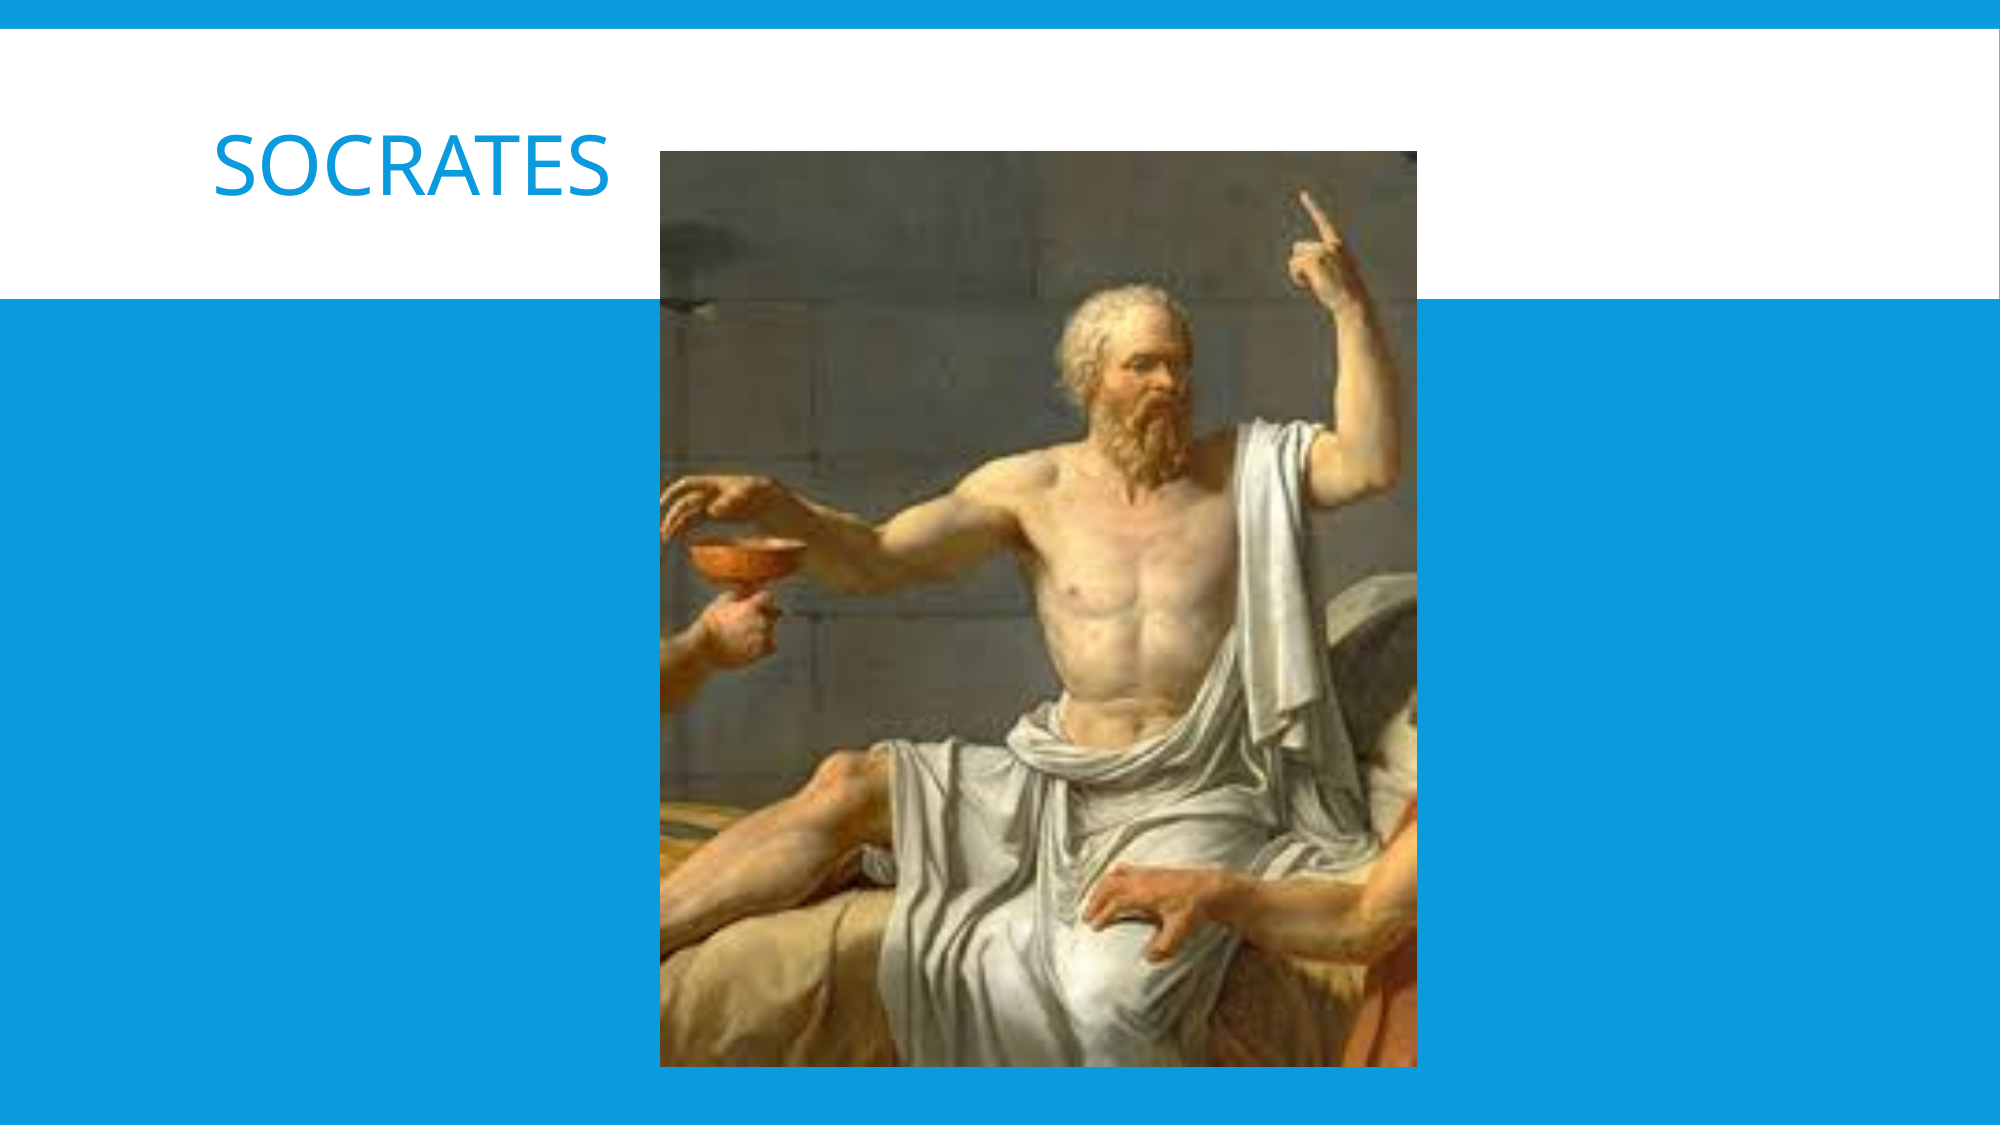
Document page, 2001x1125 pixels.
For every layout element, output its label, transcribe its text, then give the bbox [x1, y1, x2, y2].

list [660, 151, 1417, 1068]
title Socrates [197, 46, 1803, 295]
